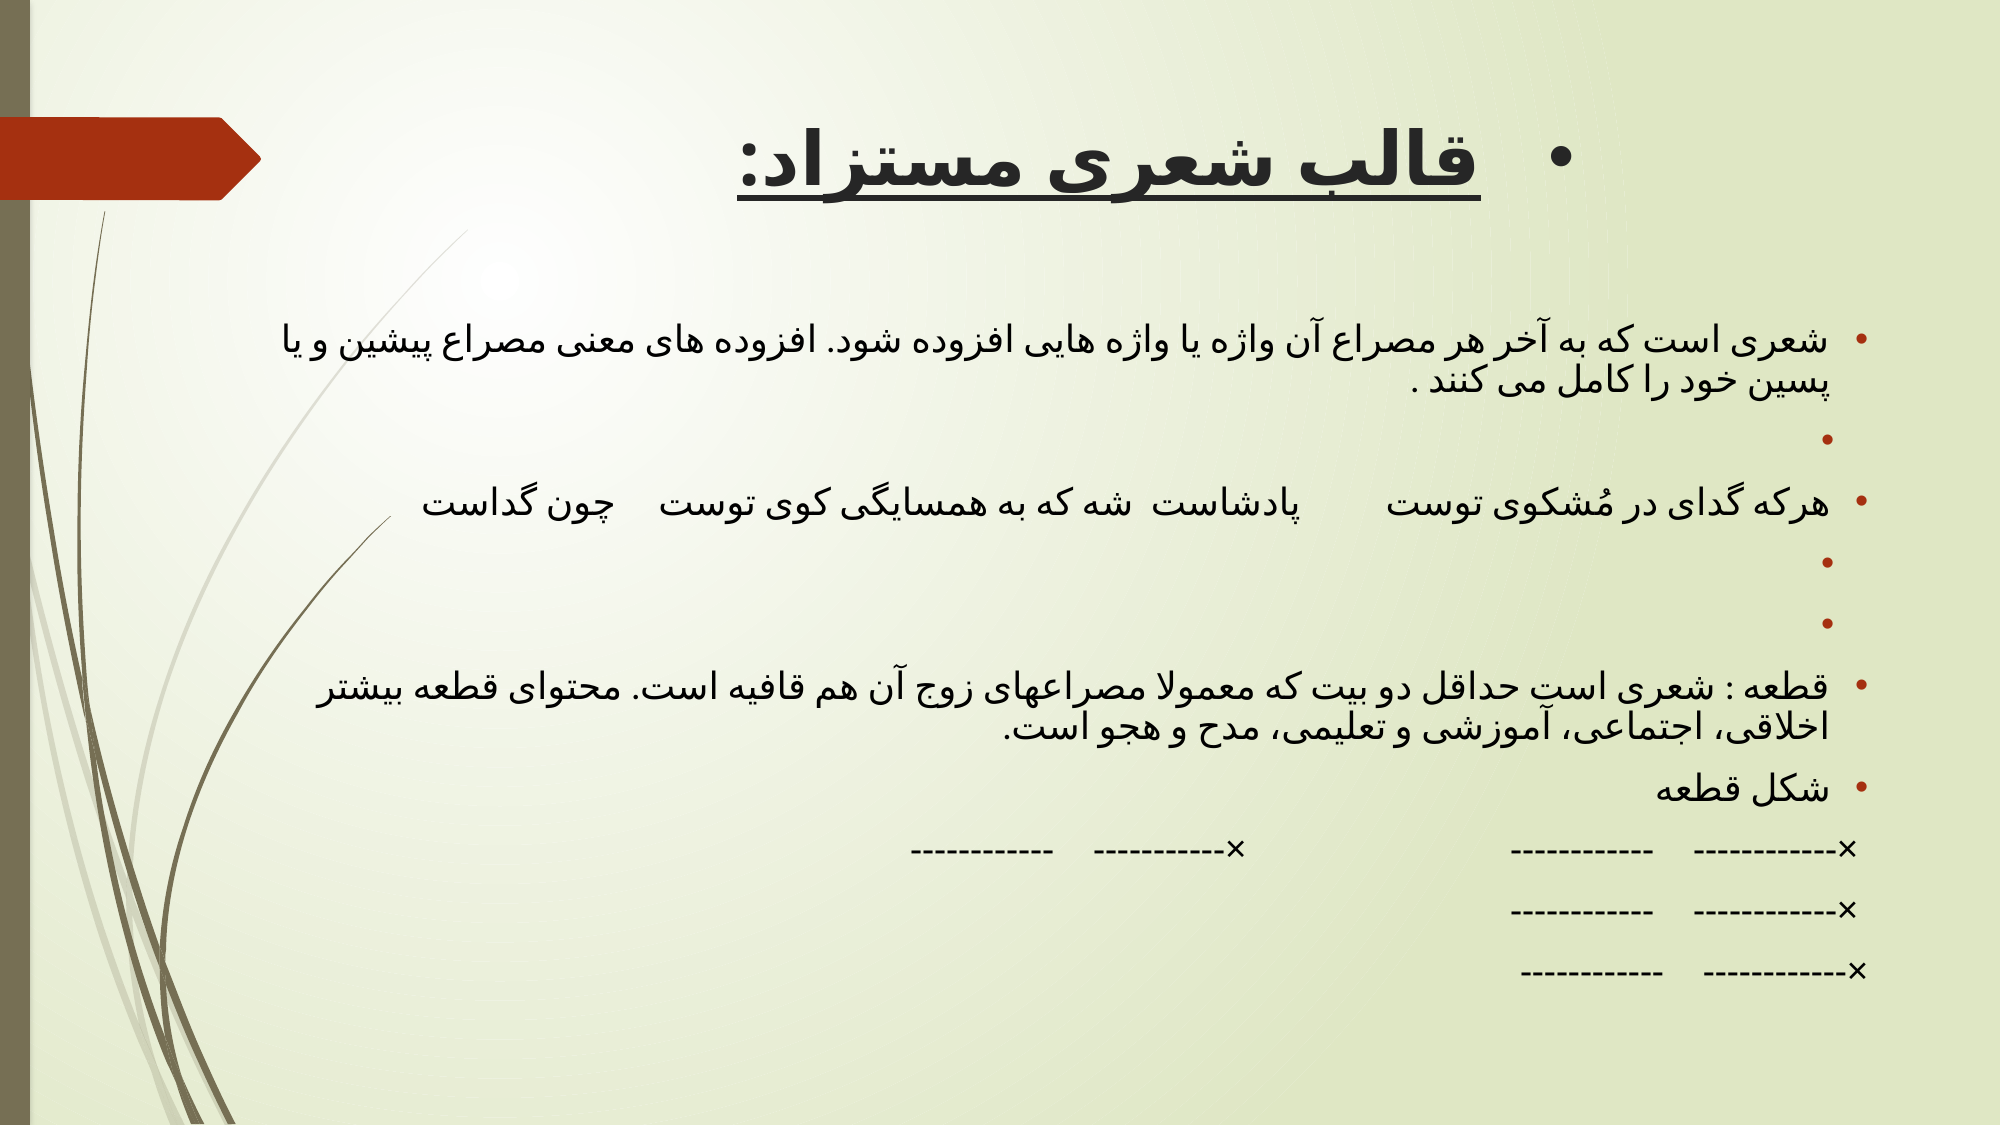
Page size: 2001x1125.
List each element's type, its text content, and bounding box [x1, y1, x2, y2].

list شعری است که به آخر هر مصراع آن واژه یا واژه هایی افزوده شود. افزوده های معنی مصراع پیشین و یا پسین خود را کامل می کنند . هرکه گدای در مُشکوی توست پادشاست شه که به همسایگی کوی توست چون گداست قطعه : شعری است حداقل دو بیت که معمولا مصراعهای زوج آن هم قافیه است. محتوای قطعه بیشتر اخلاقی، اجتماعی، آموزشی و تعلیمی، مدح و هجو است. شکل قطعه ------------ -----------× ------------ ------------× ------------ ------------× ------------ ------------× [239, 312, 1884, 1027]
title قالب شعری مستزاد: [425, 102, 1888, 313]
